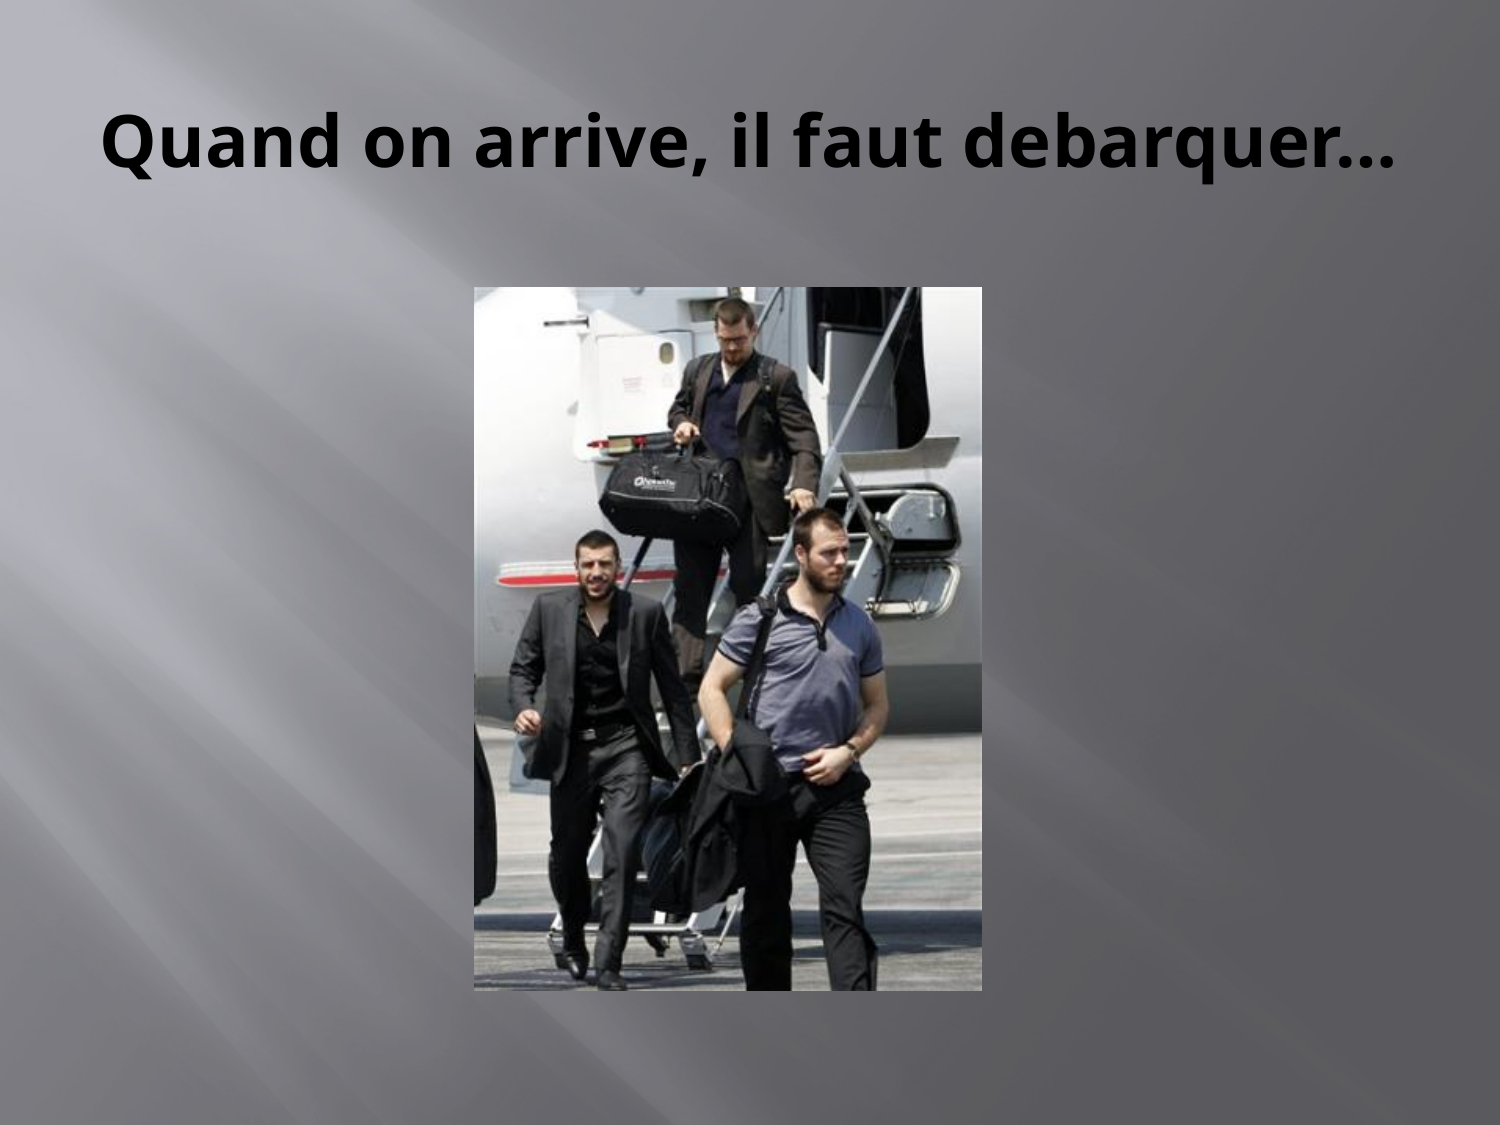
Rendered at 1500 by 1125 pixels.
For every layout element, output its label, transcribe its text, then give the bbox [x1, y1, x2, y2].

title Quand on arrive, il faut debarquer… [75, 45, 1425, 233]
picture [474, 287, 982, 991]
